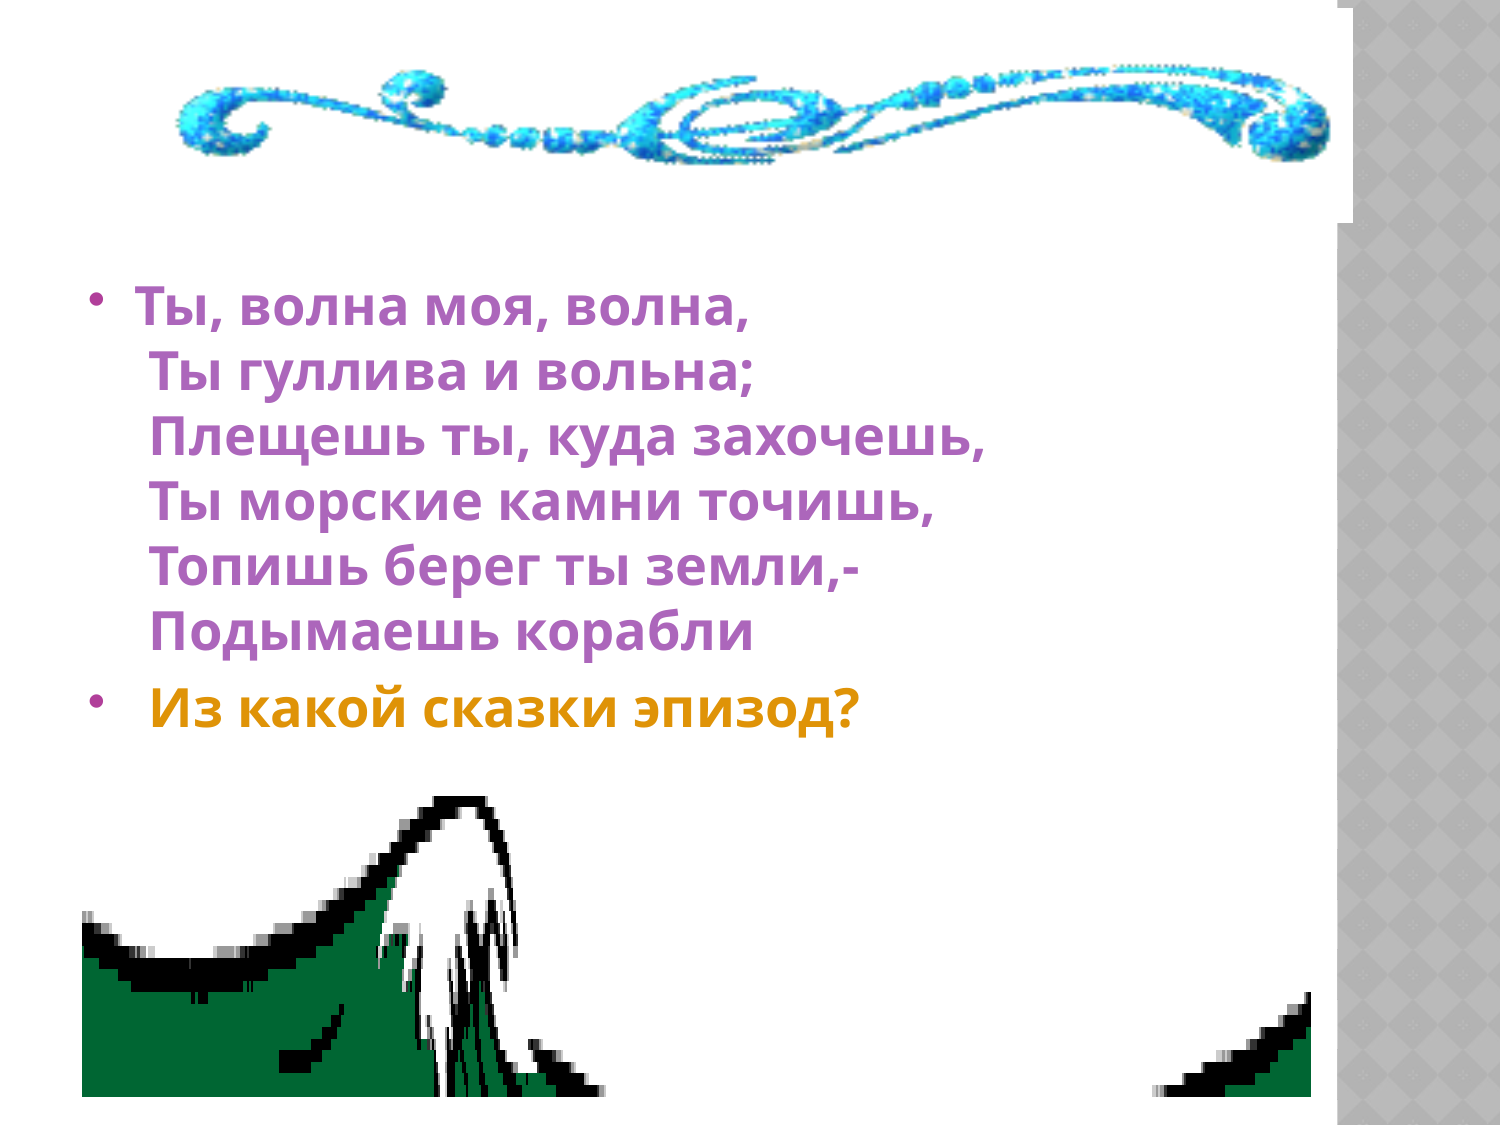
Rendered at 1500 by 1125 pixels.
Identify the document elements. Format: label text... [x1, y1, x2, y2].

picture [81, 796, 1311, 1098]
list Ты, волна моя, волна, Ты гуллива и вольна; Плещешь ты, куда захочешь, Ты морские камни точишь, Топишь берег ты земли,- Подымаешь корабли Из какой сказки эпизод? [75, 264, 1263, 801]
title [221, 0, 1500, 338]
picture [158, 8, 1353, 223]
